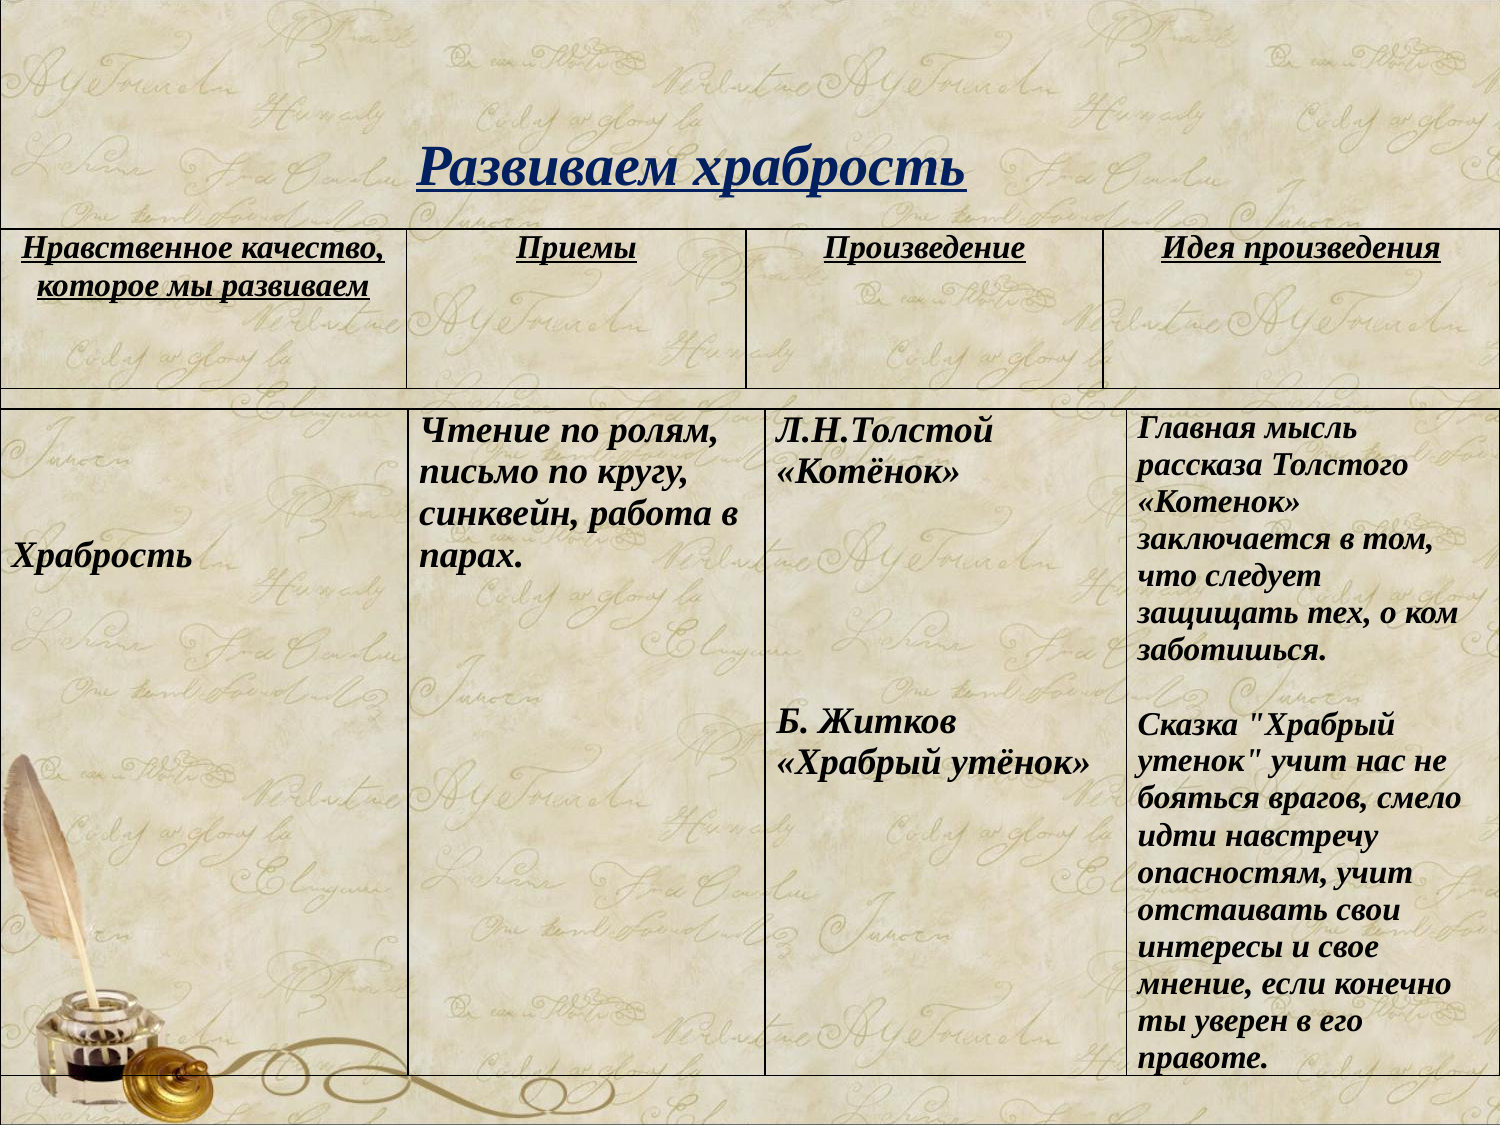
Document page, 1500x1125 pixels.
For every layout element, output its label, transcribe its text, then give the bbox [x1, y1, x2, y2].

table_header Нравственное качество, которое мы развиваем [1, 230, 406, 388]
picture [0, 389, 1500, 408]
text_box Развиваем храбрость [401, 119, 1010, 205]
table_header Идея произведения [1104, 230, 1499, 388]
table_header Храбрость [1, 410, 407, 1075]
table_header Произведение [747, 230, 1102, 388]
picture [0, 0, 1500, 228]
table_header Приемы [407, 230, 745, 388]
table_header Главная мысль рассказа Толстого «Котенок» заключается в том, что следует защищать тех, о ком заботишься. Сказка "Храбрый утенок" учит нас не бояться врагов, смело идти навстречу опасностям, учит отстаивать свои интересы и свое мнение, если конечно ты уверен в его правоте. [1127, 410, 1499, 1075]
table_header Чтение по ролям, письмо по кругу, синквейн, работа в парах. [409, 410, 764, 1075]
table_header Л.Н.Толстой «Котёнок» Б. Житков «Храбрый утёнок» [766, 410, 1126, 1075]
picture [0, 1076, 1500, 1125]
